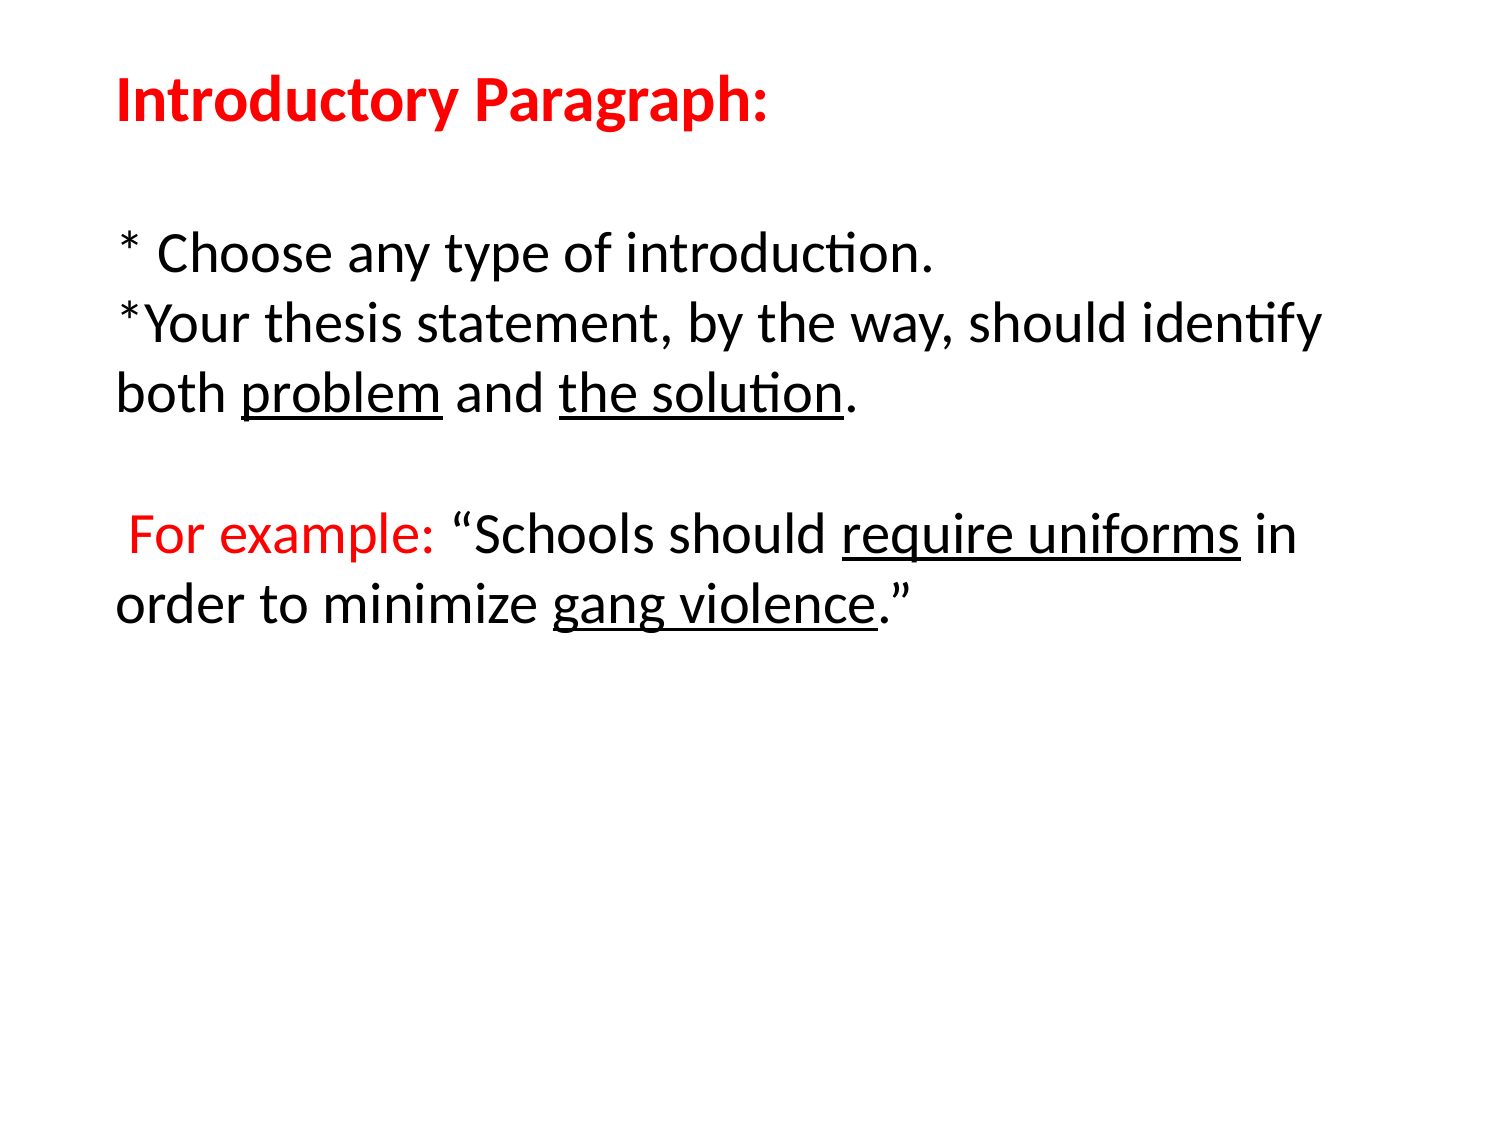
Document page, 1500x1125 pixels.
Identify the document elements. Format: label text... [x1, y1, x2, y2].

title Introductory Paragraph: * Choose any type of introduction. *Your thesis statement, by the way, should identify both problem and the solution. For example: “Schools should require uniforms in order to minimize gang violence.” [100, 45, 1341, 716]
